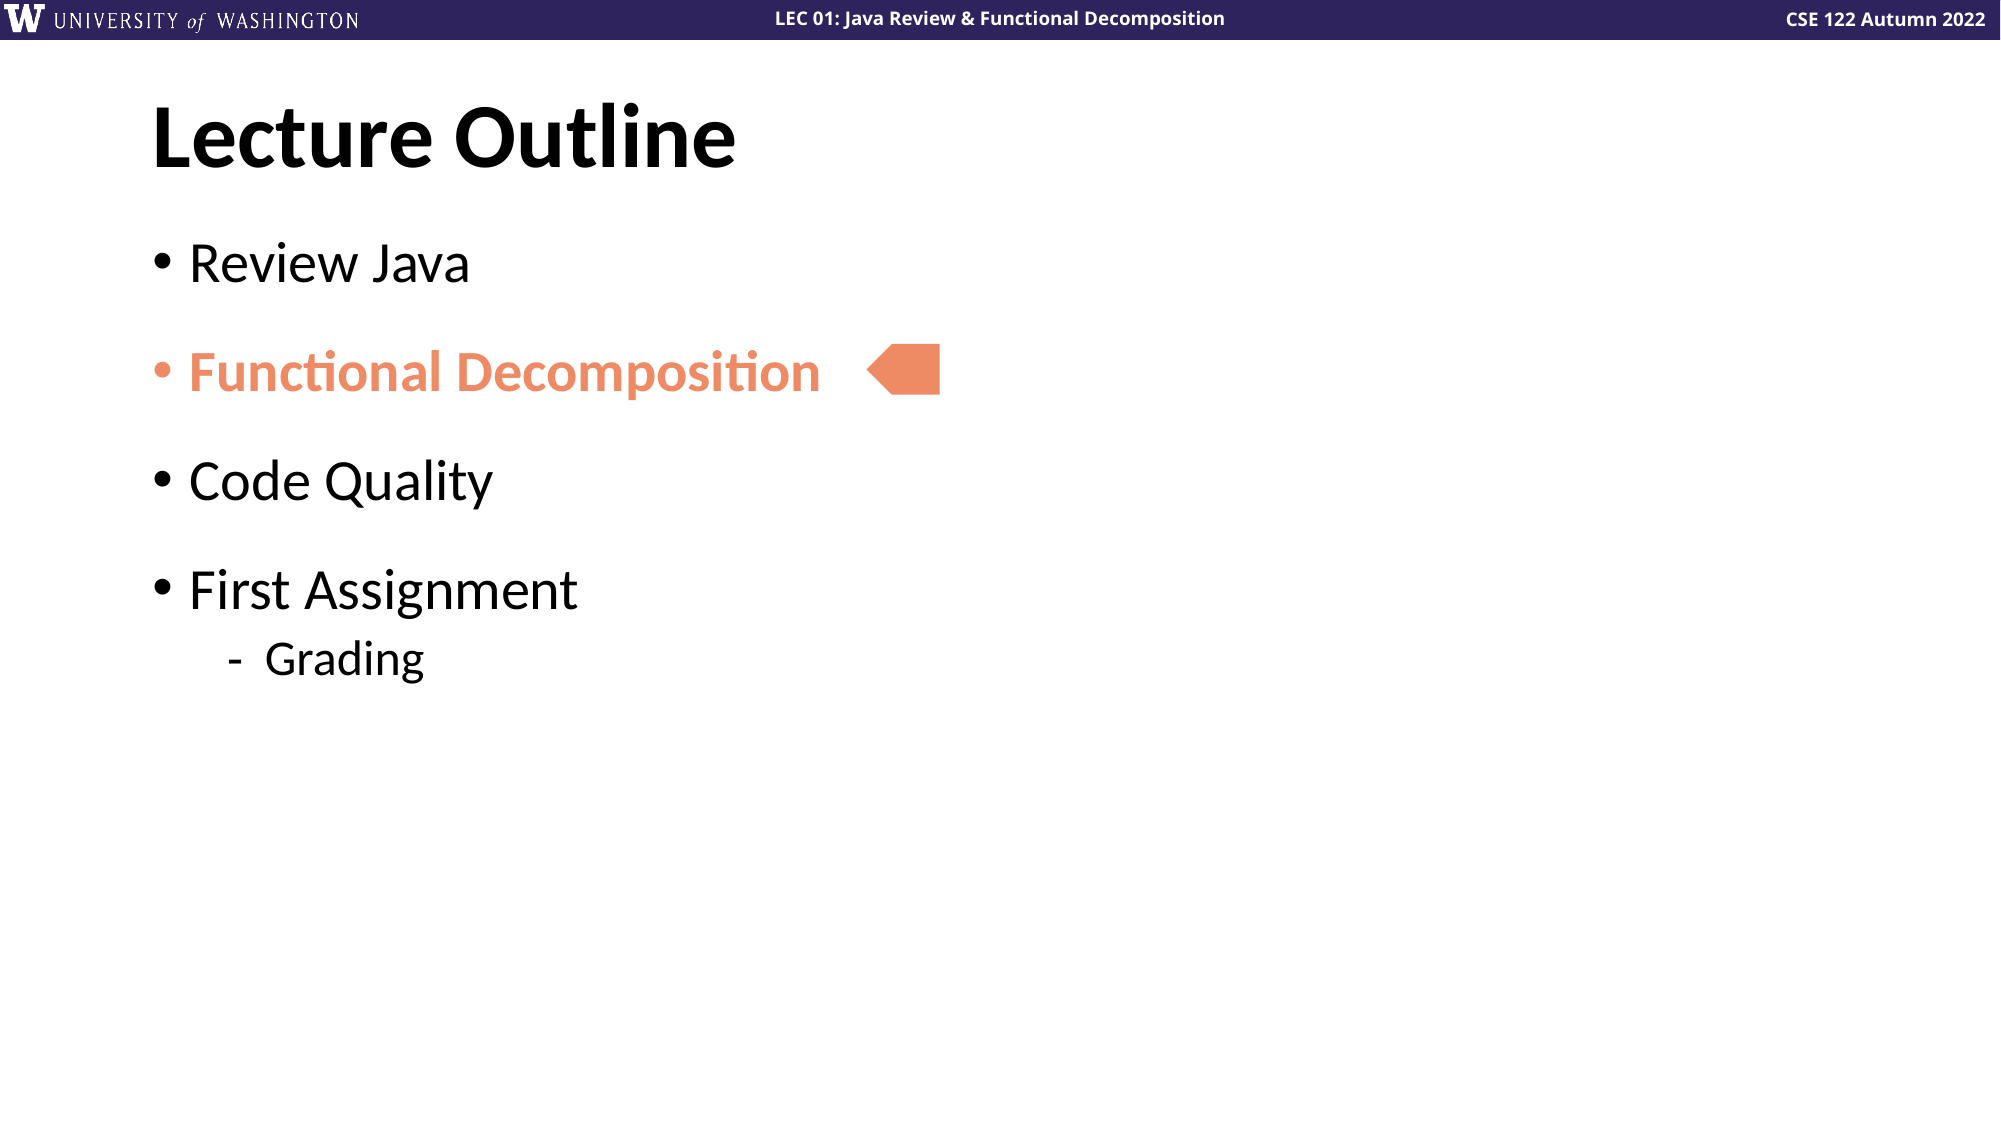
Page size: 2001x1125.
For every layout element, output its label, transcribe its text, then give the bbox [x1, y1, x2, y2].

text_box [865, 342, 941, 396]
list Review Java Functional Decomposition Code Quality First Assignment Grading [137, 224, 1863, 1014]
title Lecture Outline [137, 74, 1863, 200]
picture [4, 4, 358, 33]
